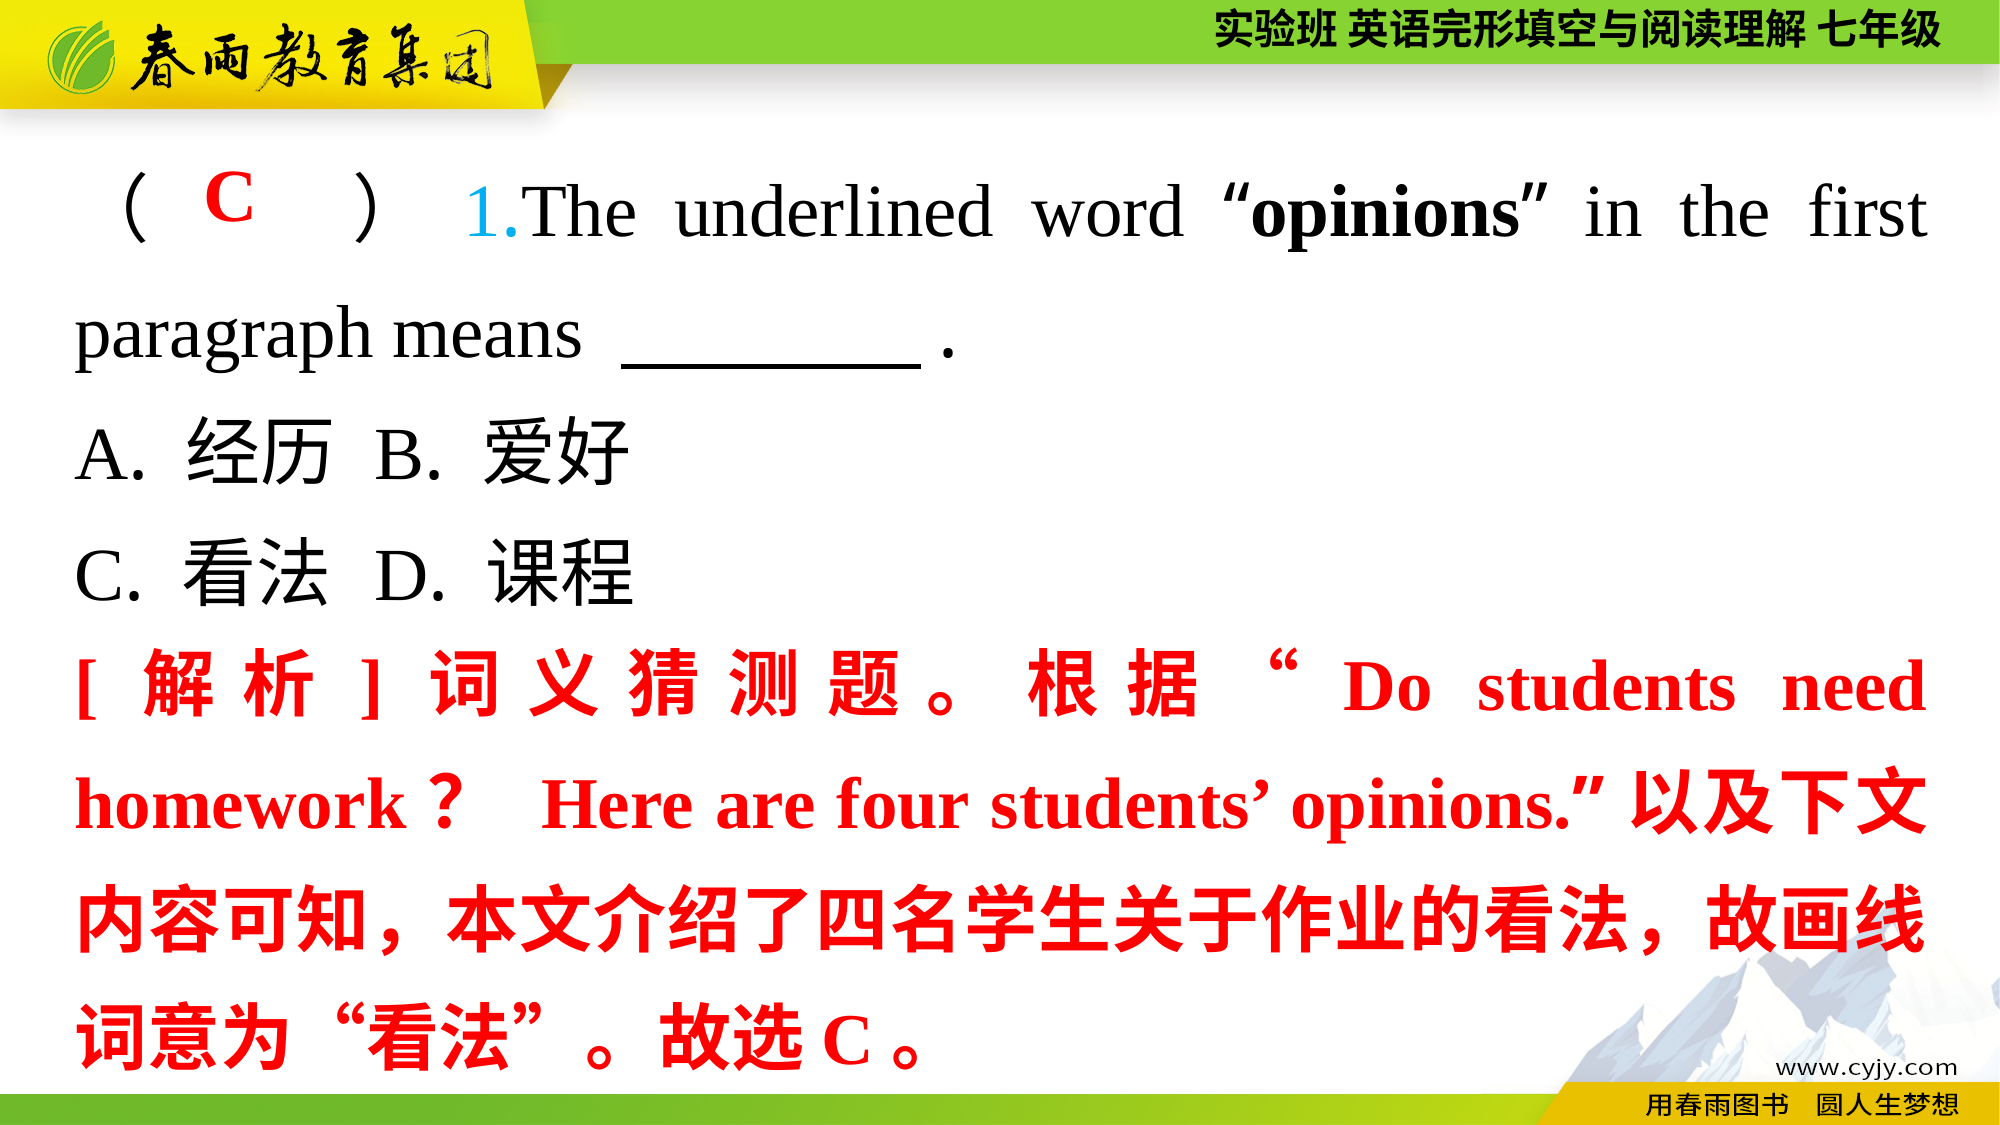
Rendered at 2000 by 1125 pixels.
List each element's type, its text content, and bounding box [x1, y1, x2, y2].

list （ ）1.The underlined word “opinions” in the first paragraph means . A. 经历 B. 爱好 C. 看法 D. 课程 [59, 122, 1944, 599]
picture [0, 0, 2000, 1125]
text_box C [188, 138, 273, 244]
text_box [解析]词义猜测题。根据“Do students need homework？ Here are four students’ opinions.”以及下文内容可知，本文介绍了四名学生关于作业的看法，故画线词意为“看法”。故选C。 [59, 599, 1944, 1087]
